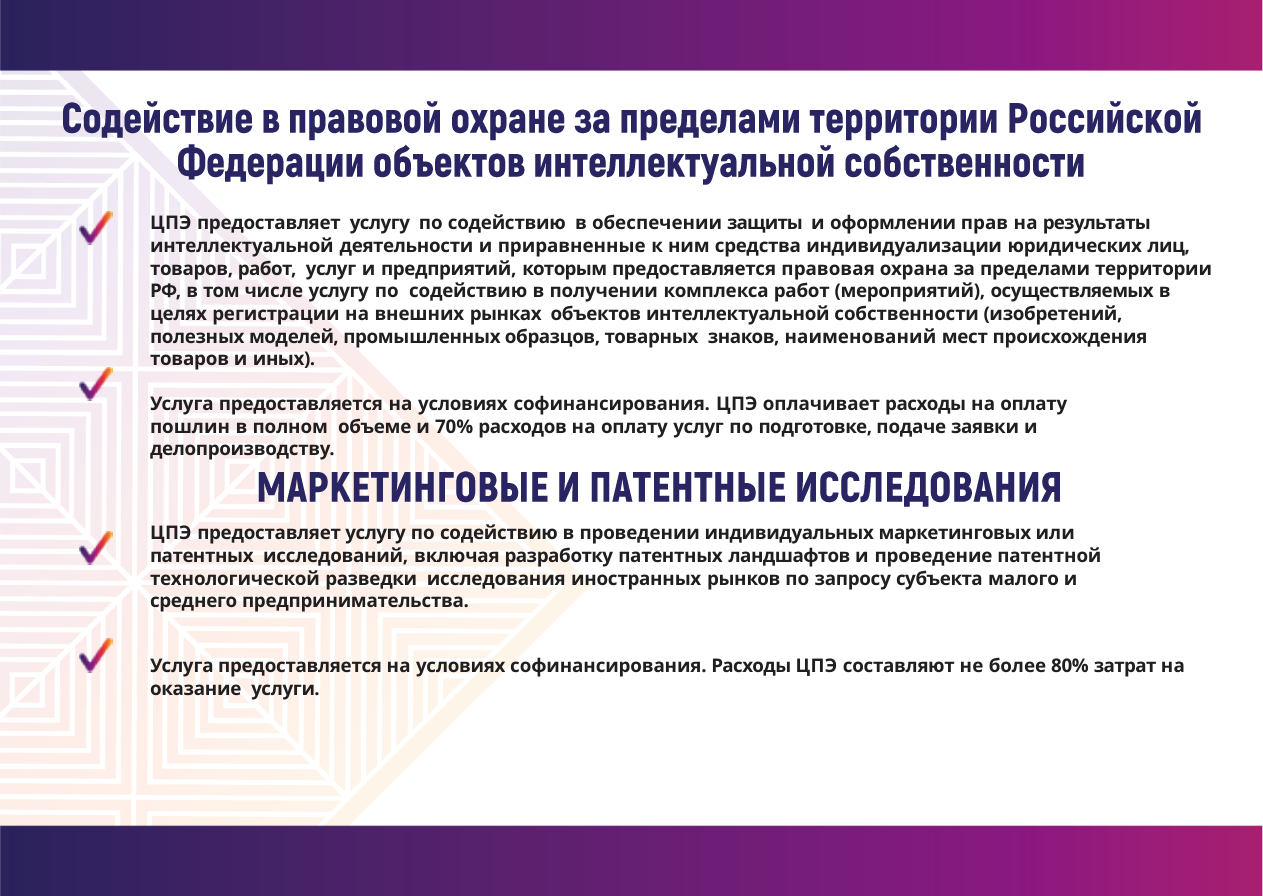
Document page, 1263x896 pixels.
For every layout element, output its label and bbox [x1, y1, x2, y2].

text_box [79, 211, 114, 673]
text_box [0, 0, 1263, 896]
